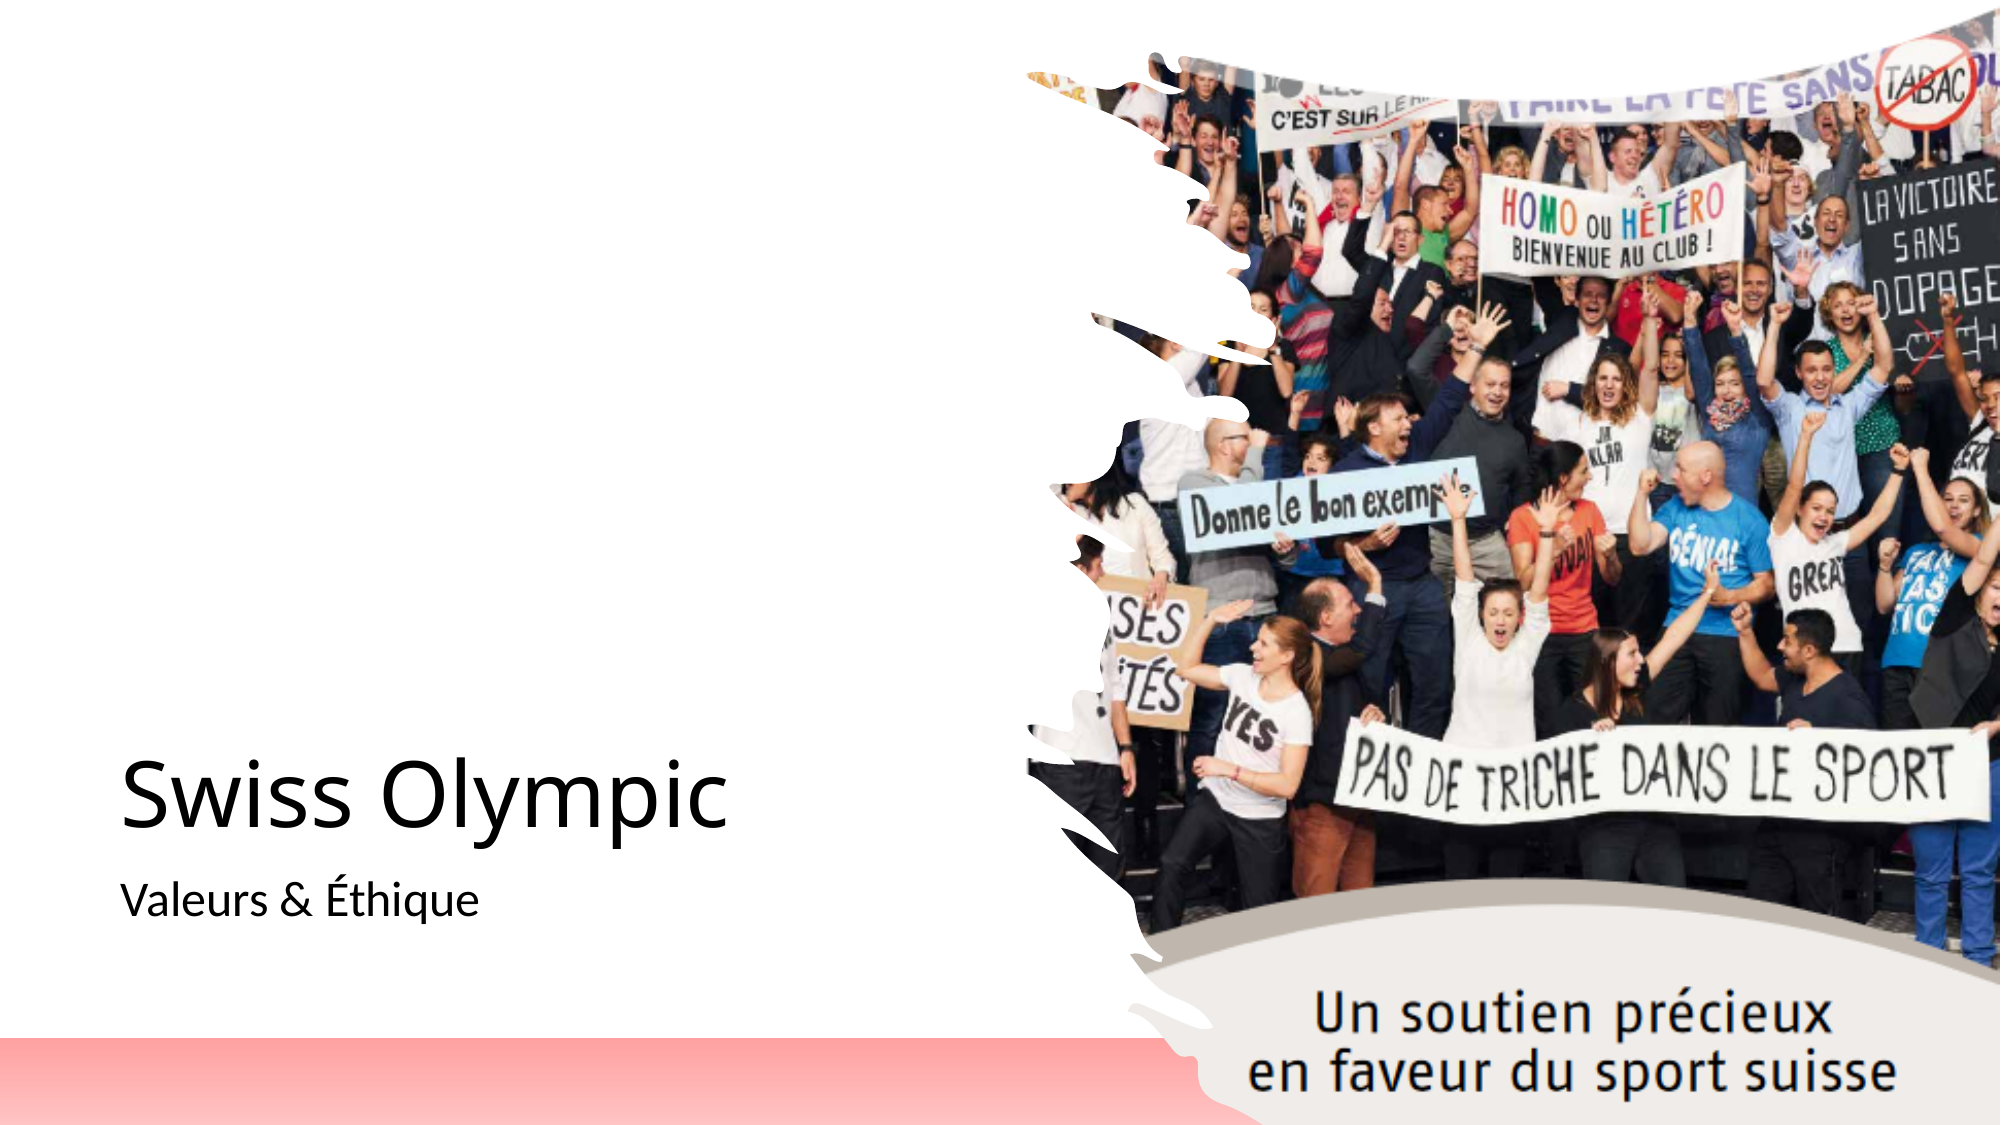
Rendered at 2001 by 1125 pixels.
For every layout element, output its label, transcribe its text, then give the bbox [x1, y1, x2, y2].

title Swiss Olympic [105, 105, 864, 855]
picture [1021, 0, 2000, 1125]
subtitle Valeurs & Éthique [105, 865, 864, 993]
